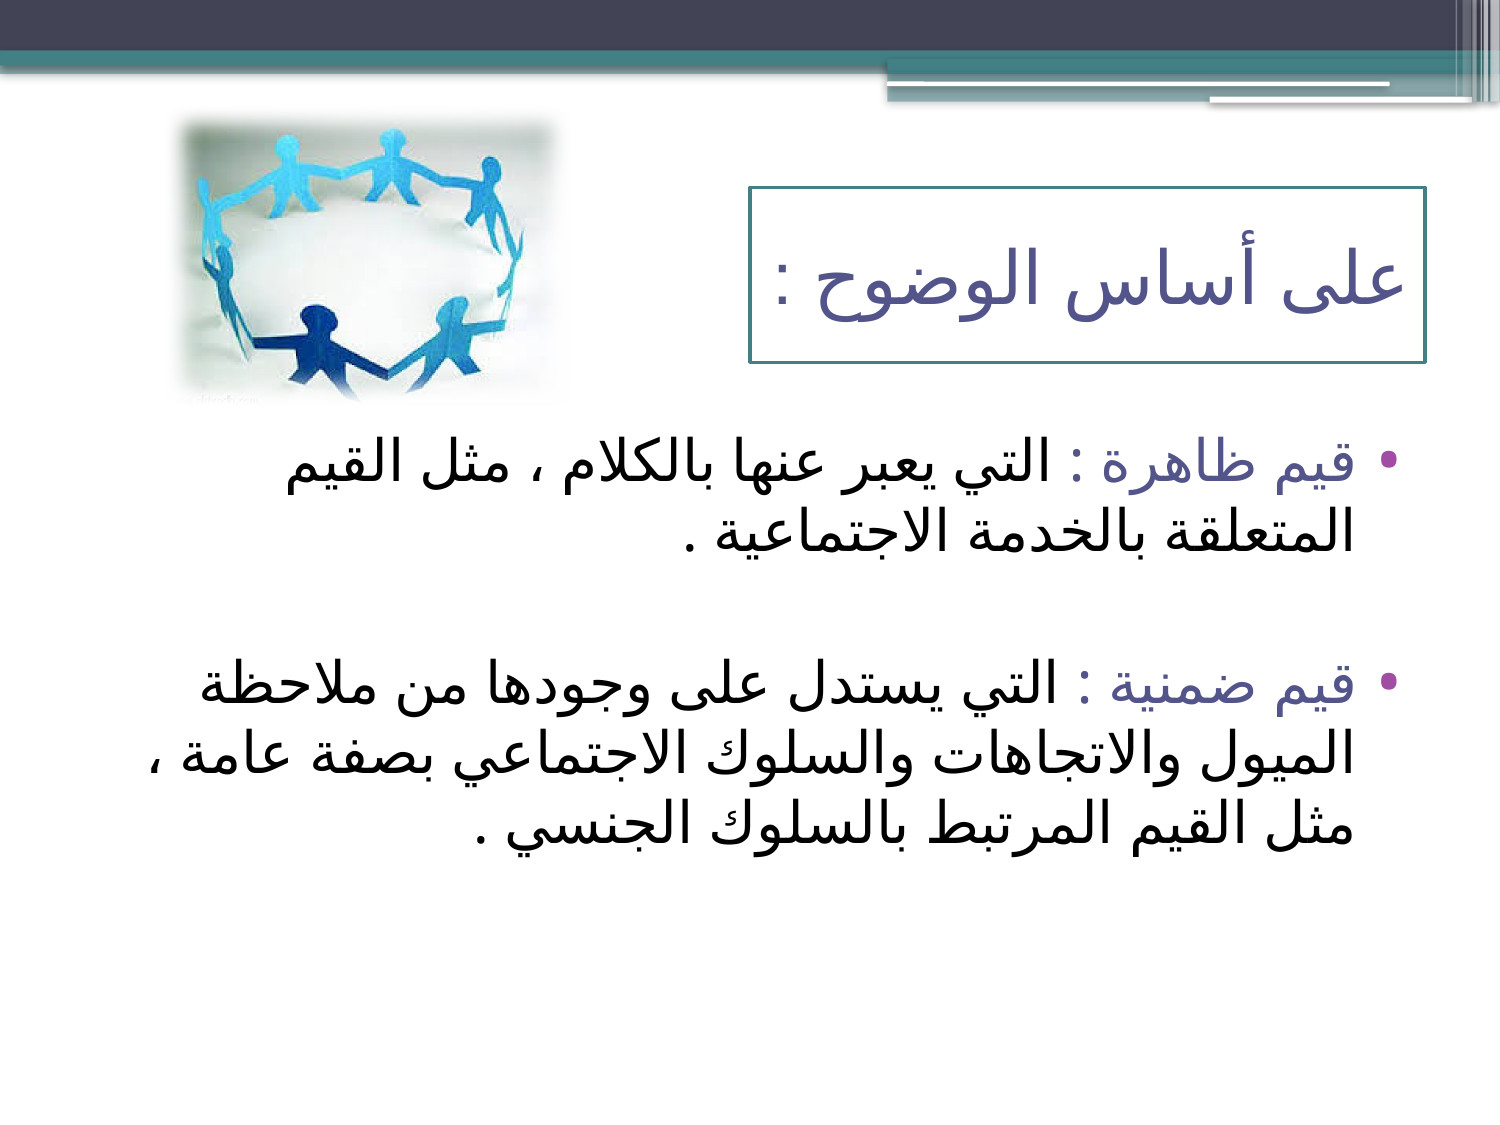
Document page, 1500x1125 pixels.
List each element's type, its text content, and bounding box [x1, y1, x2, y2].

title على أساس الوضوح : [748, 186, 1427, 364]
picture [163, 105, 573, 408]
list قيم ظاهرة : التي يعبر عنها بالكلام ، مثل القيم المتعلقة بالخدمة الاجتماعية . قيم ضمنية : التي يستدل على وجودها من ملاحظة الميول والاتجاهات والسلوك الاجتماعي بصفة عامة ، مثل القيم المرتبط بالسلوك الجنسي . [82, 415, 1432, 1125]
